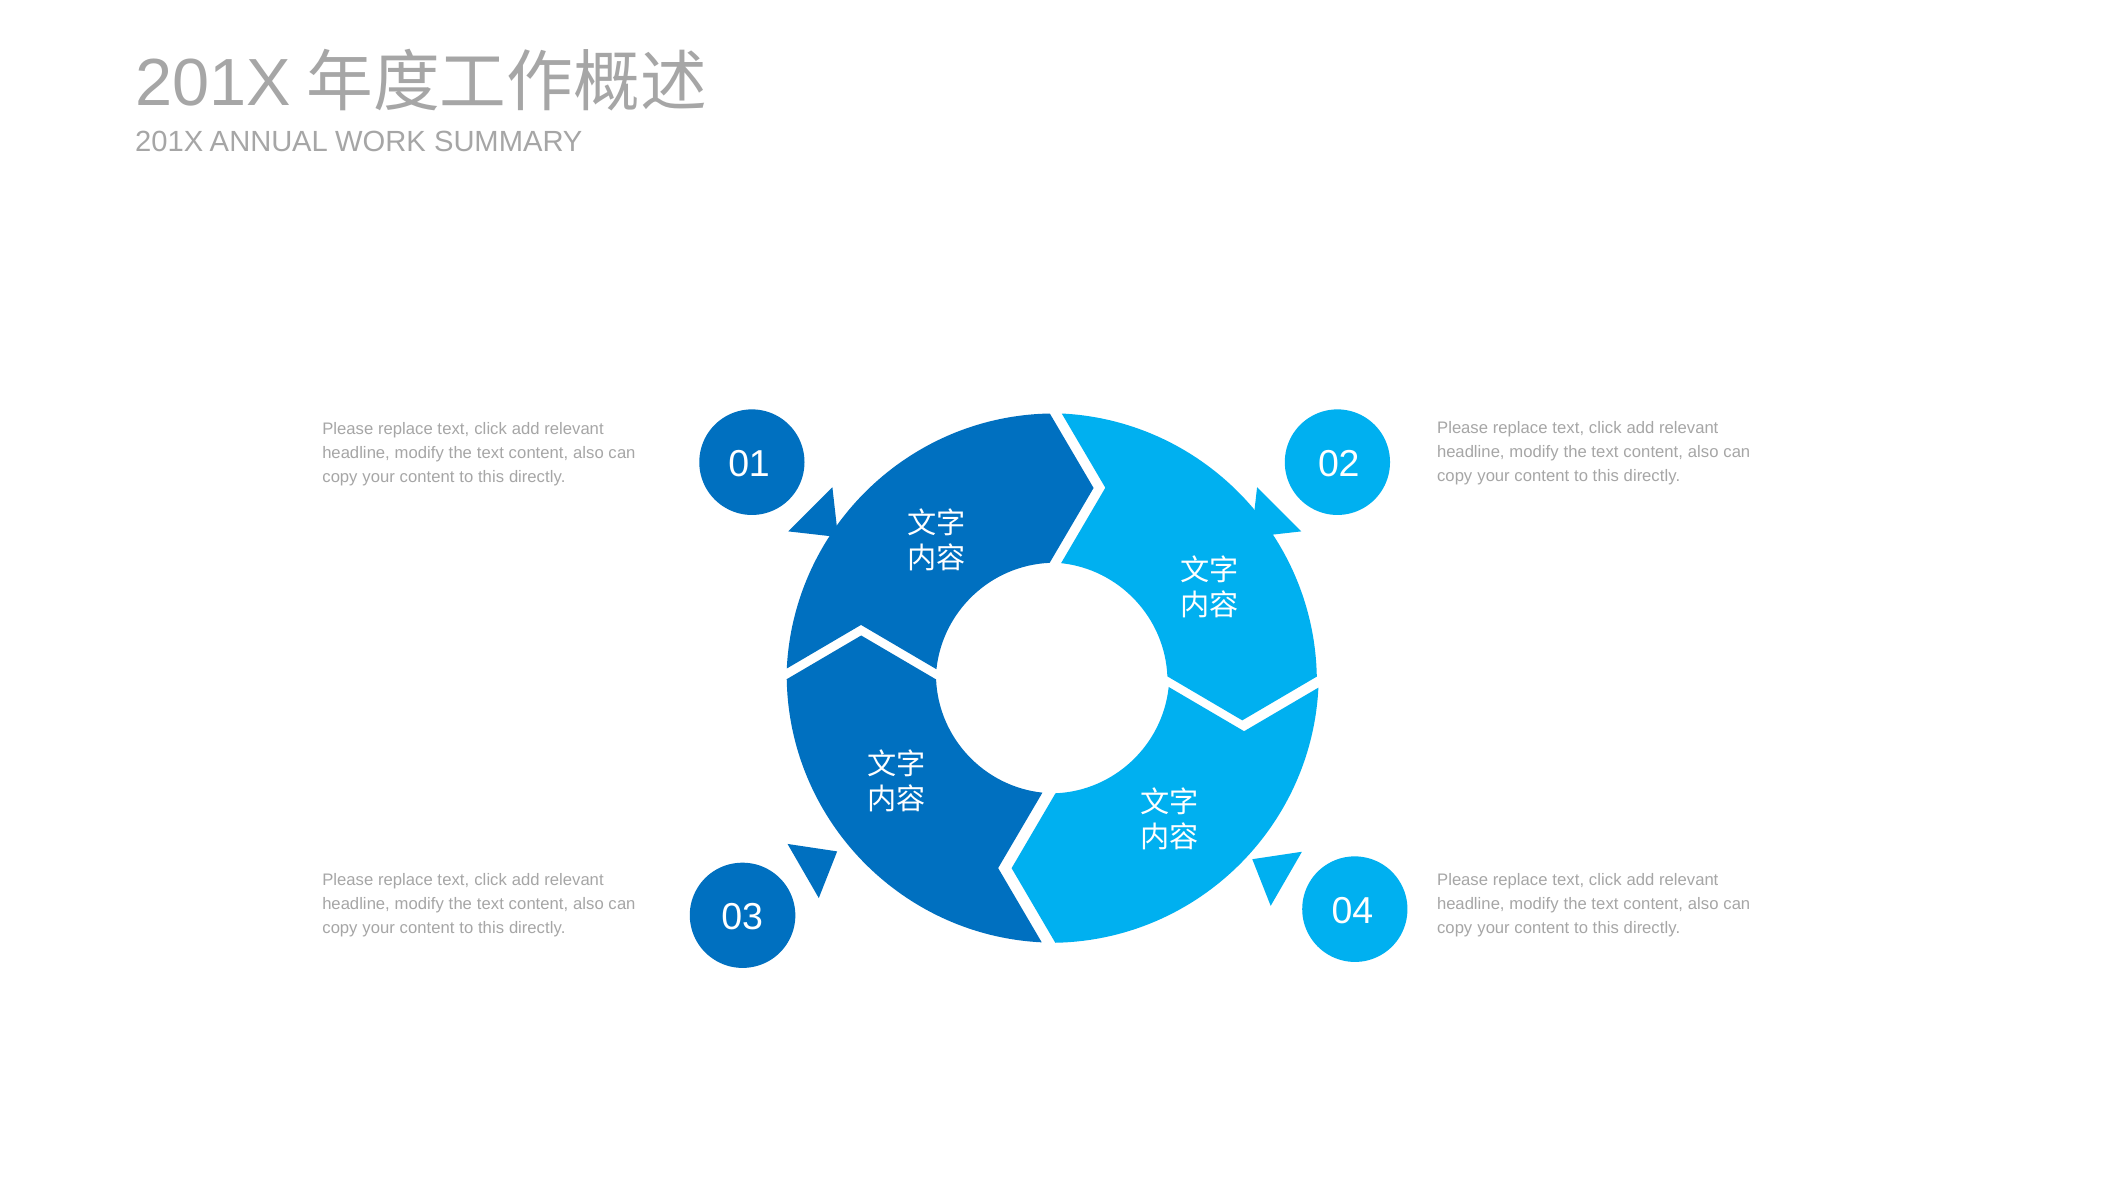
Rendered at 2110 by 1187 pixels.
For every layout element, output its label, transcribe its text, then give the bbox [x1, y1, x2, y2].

text_box [786, 635, 1043, 943]
text_box Please replace text, click add relevant headline, modify the text content, also can copy your content to this directly. [322, 414, 660, 486]
text_box 文字内容 [1127, 762, 1212, 875]
text_box 文字内容 [1167, 530, 1252, 643]
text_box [699, 409, 856, 543]
text_box Please replace text, click add relevant headline, modify the text content, also can copy your content to this directly. [1437, 413, 1782, 485]
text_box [684, 827, 841, 961]
text_box 文字内容 [895, 483, 979, 595]
text_box [1011, 686, 1319, 943]
text_box [1061, 413, 1317, 721]
text_box 201X年度工作概述 [135, 38, 783, 119]
text_box Please replace text, click add relevant headline, modify the text content, also can copy your content to this directly. [1437, 865, 1782, 937]
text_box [1248, 835, 1405, 969]
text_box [1234, 409, 1391, 543]
text_box [786, 413, 1094, 670]
text_box 文字内容 [855, 724, 939, 836]
text_box 201X ANNUAL WORK SUMMARY [135, 122, 596, 158]
text_box Please replace text, click add relevant headline, modify the text content, also can copy your content to this directly. [322, 865, 660, 937]
